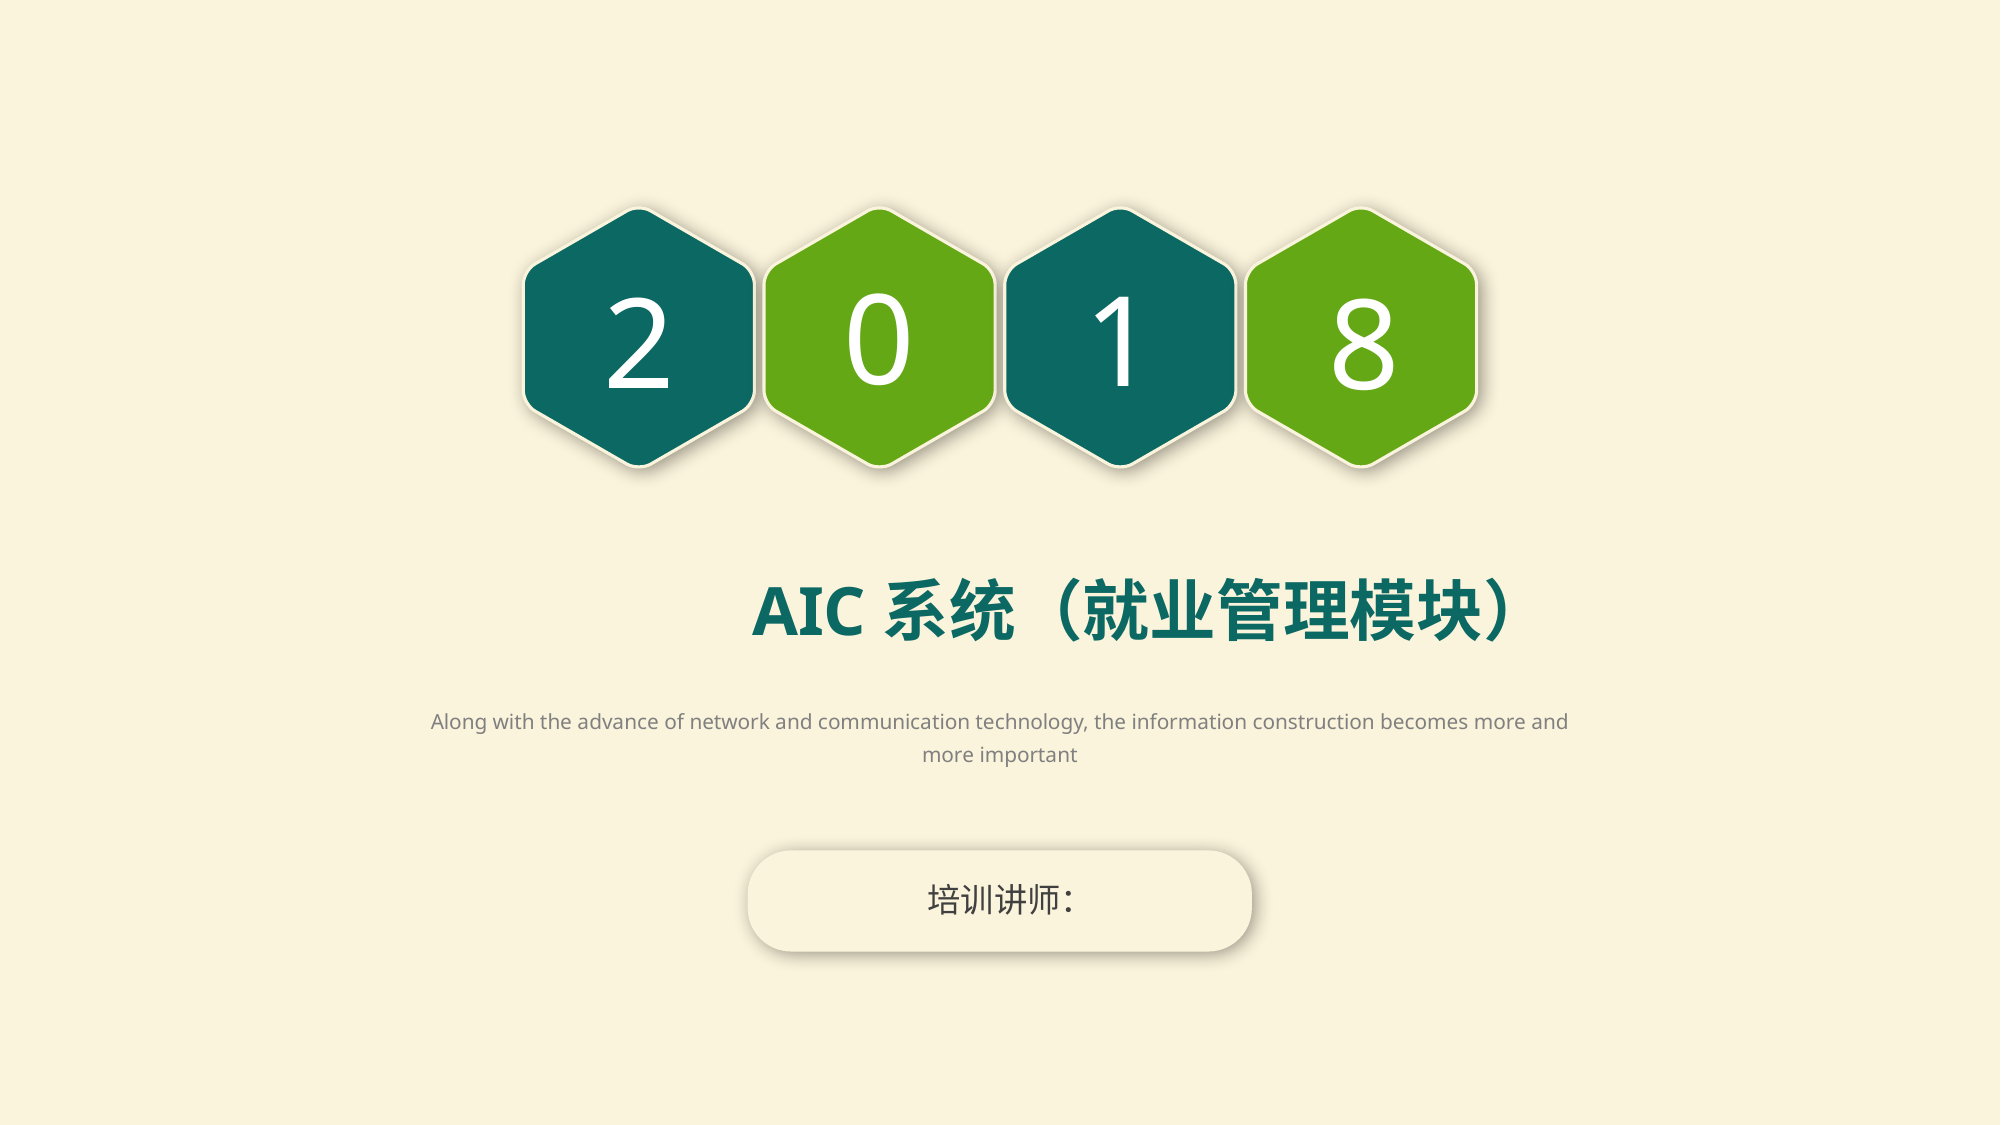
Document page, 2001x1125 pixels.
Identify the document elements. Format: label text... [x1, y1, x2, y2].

text_box 培训讲师： [833, 871, 1188, 928]
text_box Along with the advance of network and communication technology, the information construction becomes more and more important [415, 694, 1584, 774]
text_box [747, 850, 1252, 952]
text_box [1004, 207, 1236, 467]
text_box [1245, 207, 1477, 467]
text_box AIC系统（就业管理模块） [737, 561, 1565, 657]
text_box 1 [1069, 254, 1171, 419]
text_box 0 [829, 251, 931, 417]
text_box 8 [1313, 257, 1415, 423]
text_box [523, 207, 755, 467]
text_box 2 [588, 256, 690, 422]
text_box [763, 207, 996, 467]
